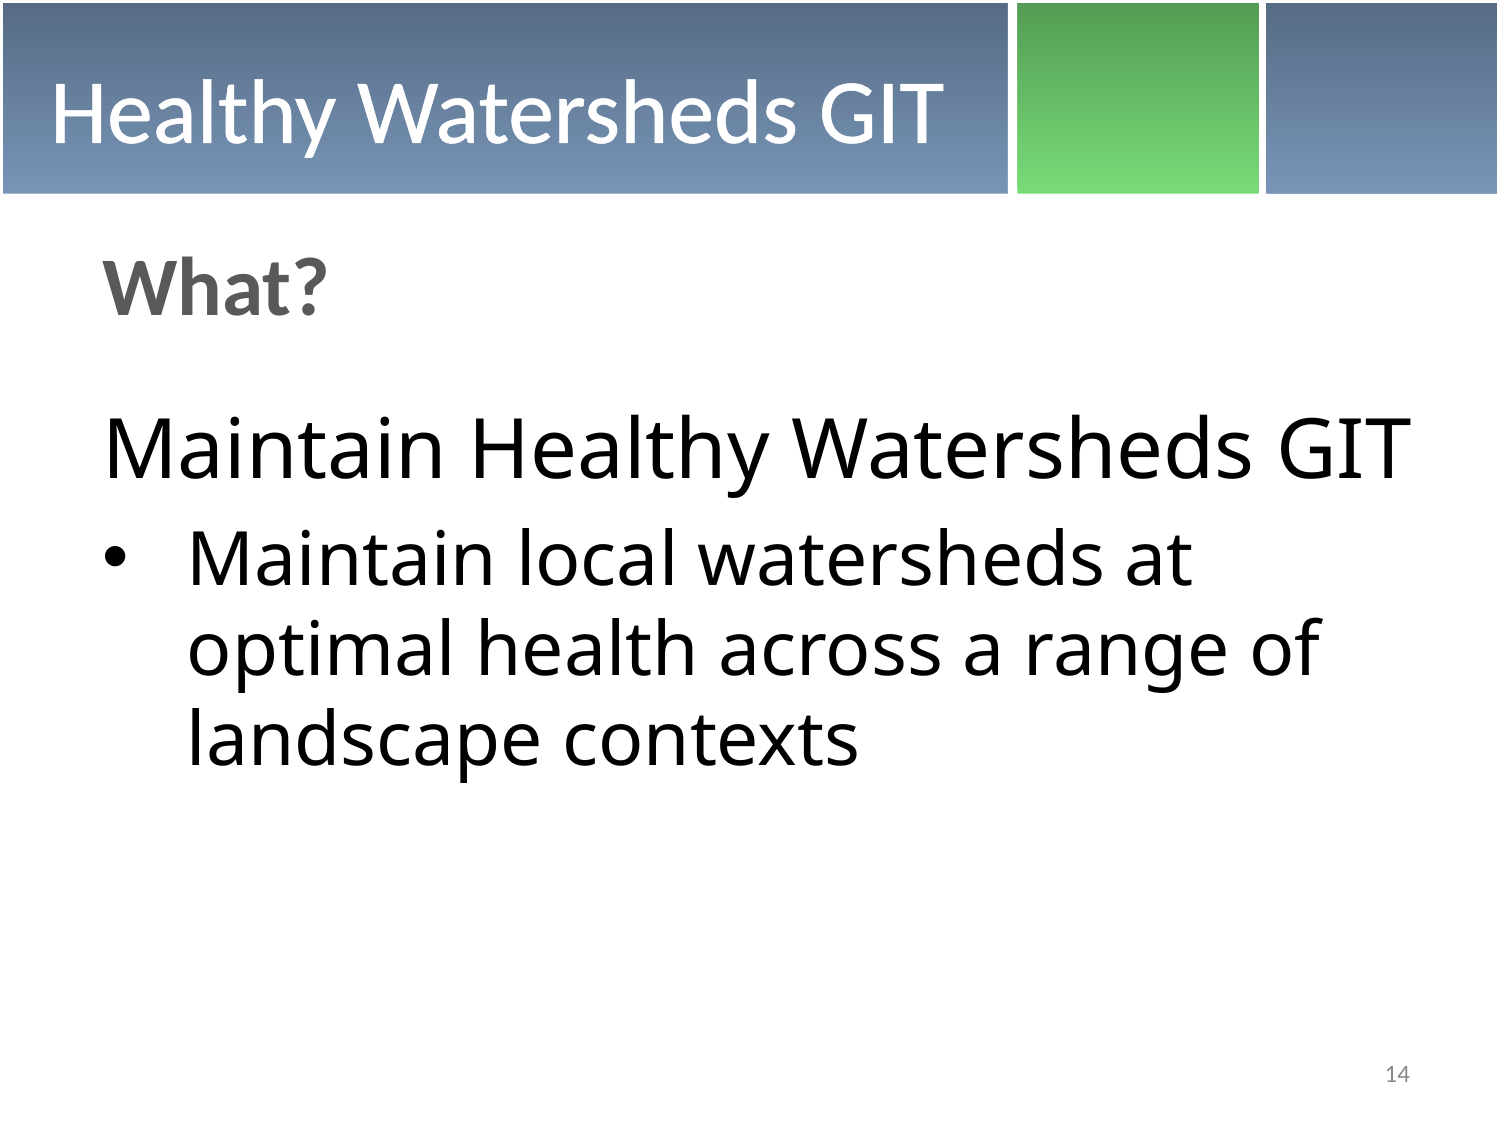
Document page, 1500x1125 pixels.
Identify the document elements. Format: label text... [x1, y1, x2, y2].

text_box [0, 0, 1500, 201]
slide_number 14 [1074, 1042, 1425, 1103]
list What? Maintain Healthy Watersheds GIT Maintain local watersheds at optimal health across a range of landscape contexts [87, 224, 1450, 1125]
